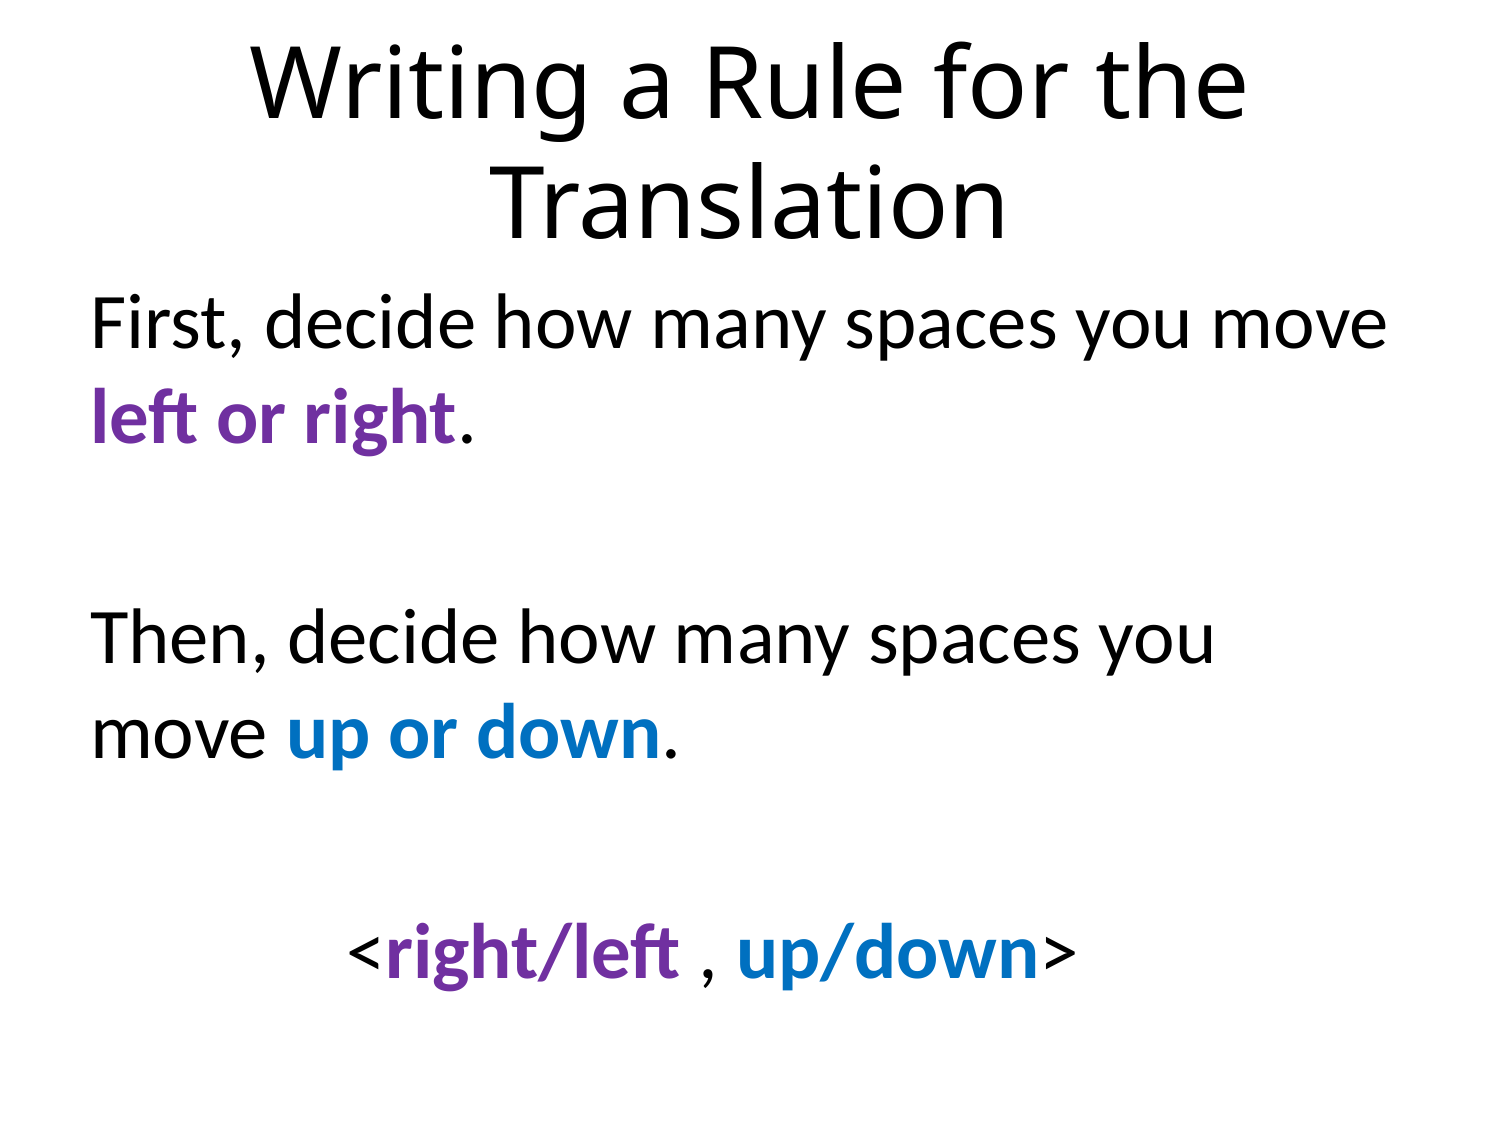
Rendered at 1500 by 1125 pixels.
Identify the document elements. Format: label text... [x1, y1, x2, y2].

list First, decide how many spaces you move left or right. Then, decide how many spaces you move up or down. <right/left , up/down> [75, 262, 1425, 1005]
title Writing a Rule for the Translation [75, 45, 1425, 233]
